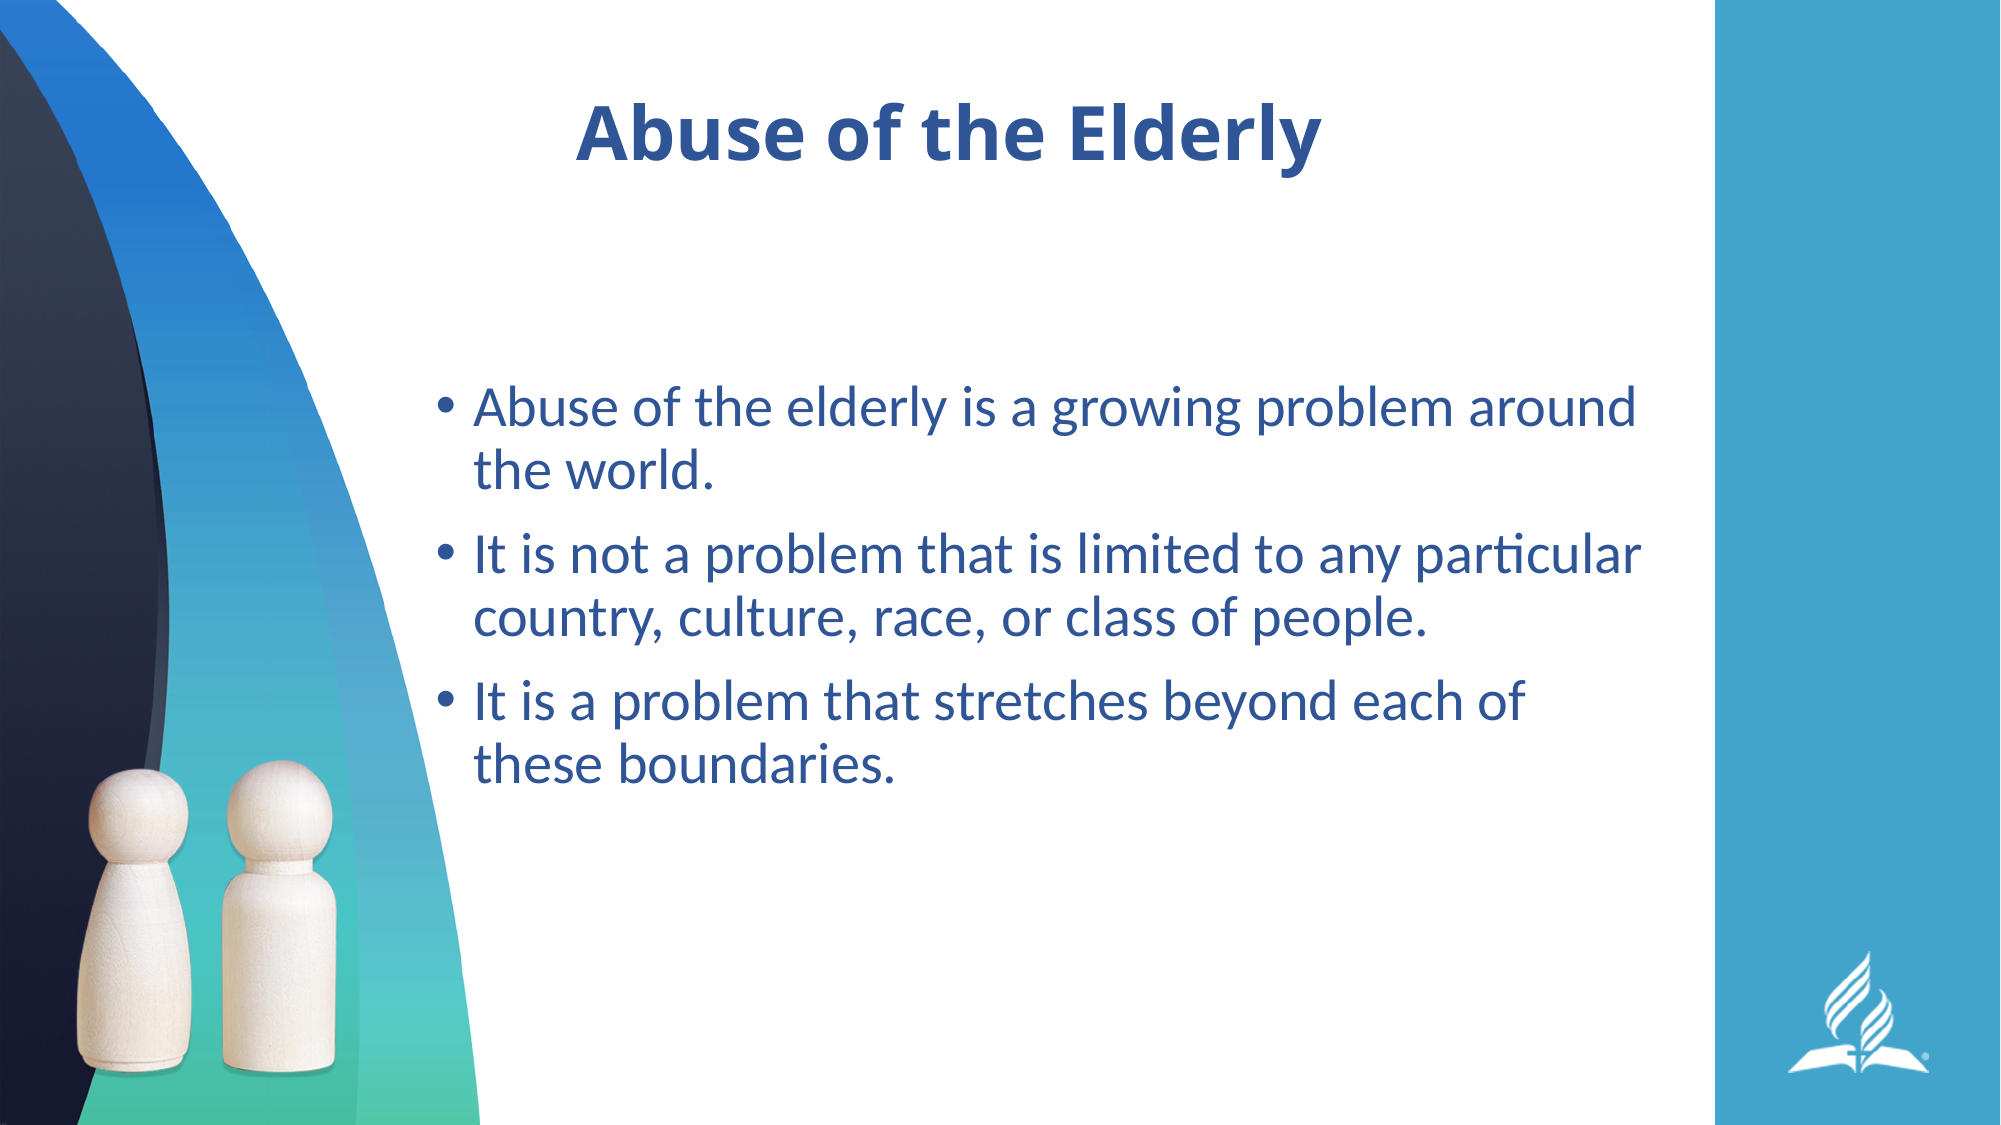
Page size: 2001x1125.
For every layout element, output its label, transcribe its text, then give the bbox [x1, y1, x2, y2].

title Abuse of the Elderly [222, 35, 1678, 237]
list Abuse of the elderly is a growing problem around the world. It is not a problem that is limited to any particular country, culture, race, or class of people. It is a problem that stretches beyond each of these boundaries. [420, 278, 1679, 1090]
picture [0, 0, 2001, 1125]
